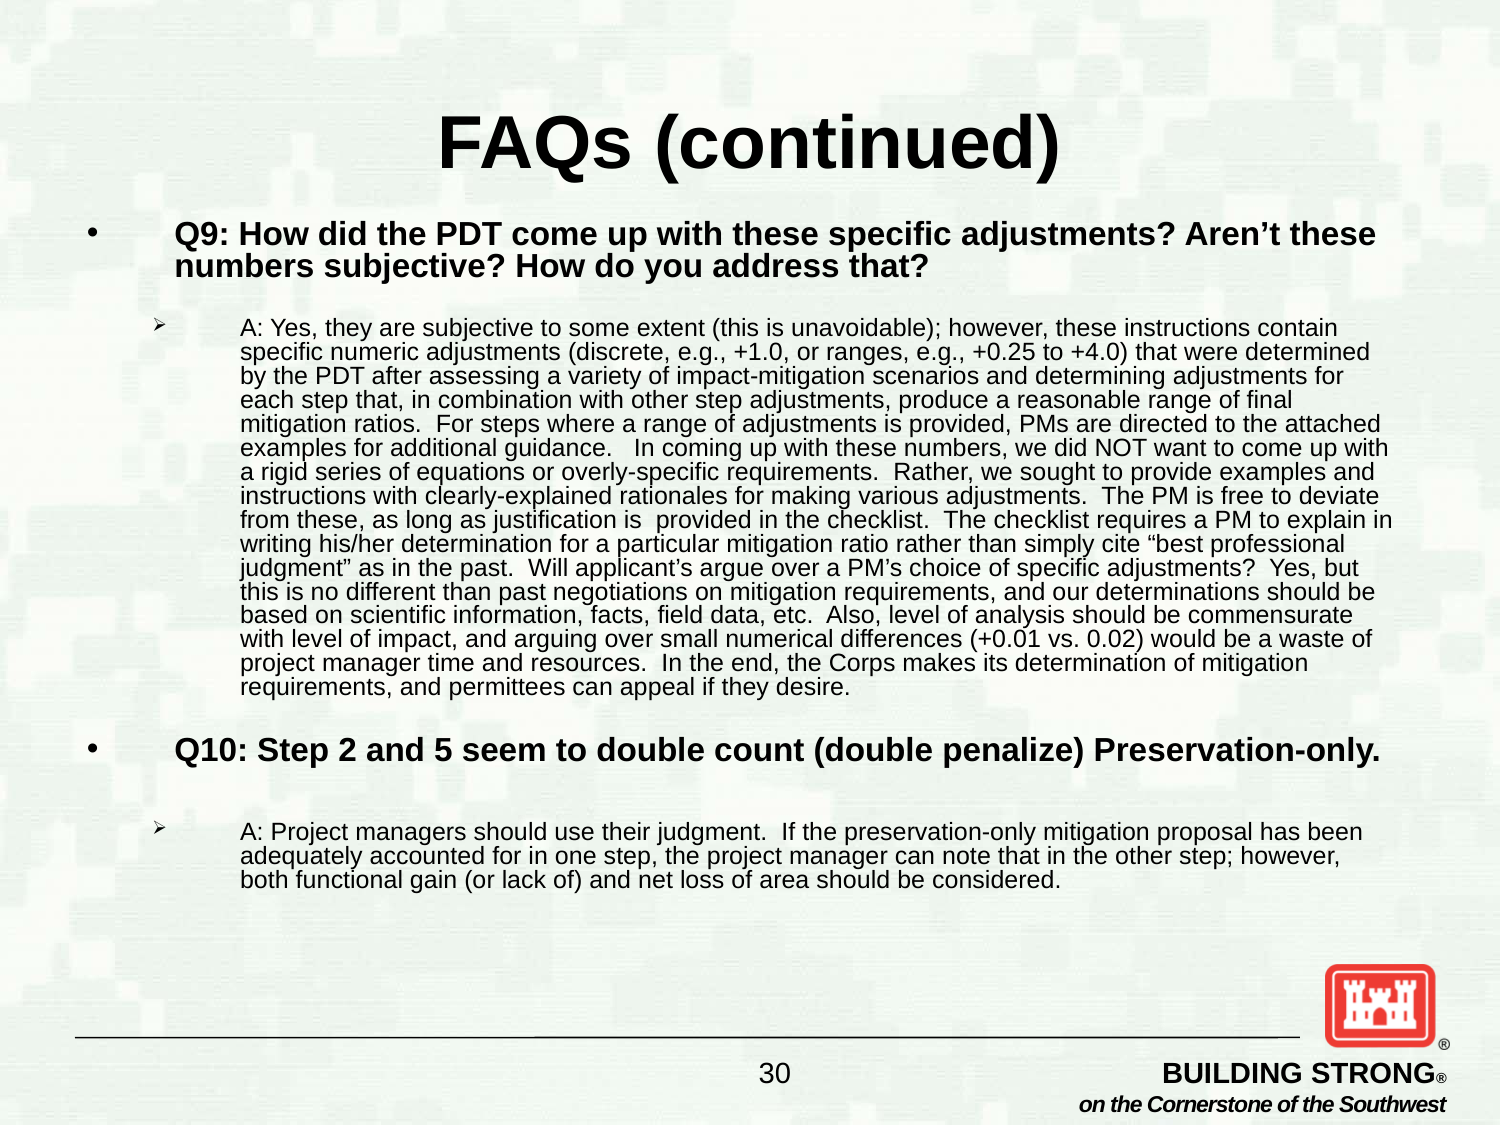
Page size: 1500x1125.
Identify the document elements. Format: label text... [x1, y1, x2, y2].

picture [0, 0, 1500, 1125]
list Q9: How did the PDT come up with these specific adjustments? Aren’t these numbers subjective? How do you address that? A: Yes, they are subjective to some extent (this is unavoidable); however, these instructions contain specific numeric adjustments (discrete, e.g., +1.0, or ranges, e.g., +0.25 to +4.0) that were determined by the PDT after assessing a variety of impact-mitigation scenarios and determining adjustments for each step that, in combination with other step adjustments, produce a reasonable range of final mitigation ratios. For steps where a range of adjustments is provided, PMs are directed to the attached examples for additional guidance. In coming up with these numbers, we did NOT want to come up with a rigid series of equations or overly-specific requirements. Rather, we sought to provide examples and instructions with clearly-explained rationales for making various adjustments. The PM is free to deviate from these, as long as justification is provided in the checklist. The checklist requires a PM to explain in writing his/her determination for a particular mitigation ratio rather than simply cite “best professional judgment” as in the past. Will applicant’s argue over a PM’s choice of specific adjustments? Yes, but this is no different than past negotiations on mitigation requirements, and our determinations should be based on scientific information, facts, field data, etc. Also, level of analysis should be commensurate with level of impact, and arguing over small numerical differences (+0.01 vs. 0.02) would be a waste of project manager time and resources. In the end, the Corps makes its determination of mitigation requirements, and permittees can appeal if they desire. Q10: Step 2 and 5 seem to double count (double penalize) Preservation-only. A: Project managers should use their judgment. If the preservation-only mitigation proposal has been adequately accounted for in one step, the project manager can note that in the other step; however, both functional gain (or lack of) and net loss of area should be considered. [62, 212, 1413, 1013]
title FAQs (continued) [74, 44, 1426, 233]
slide_number 30 [599, 1046, 951, 1125]
